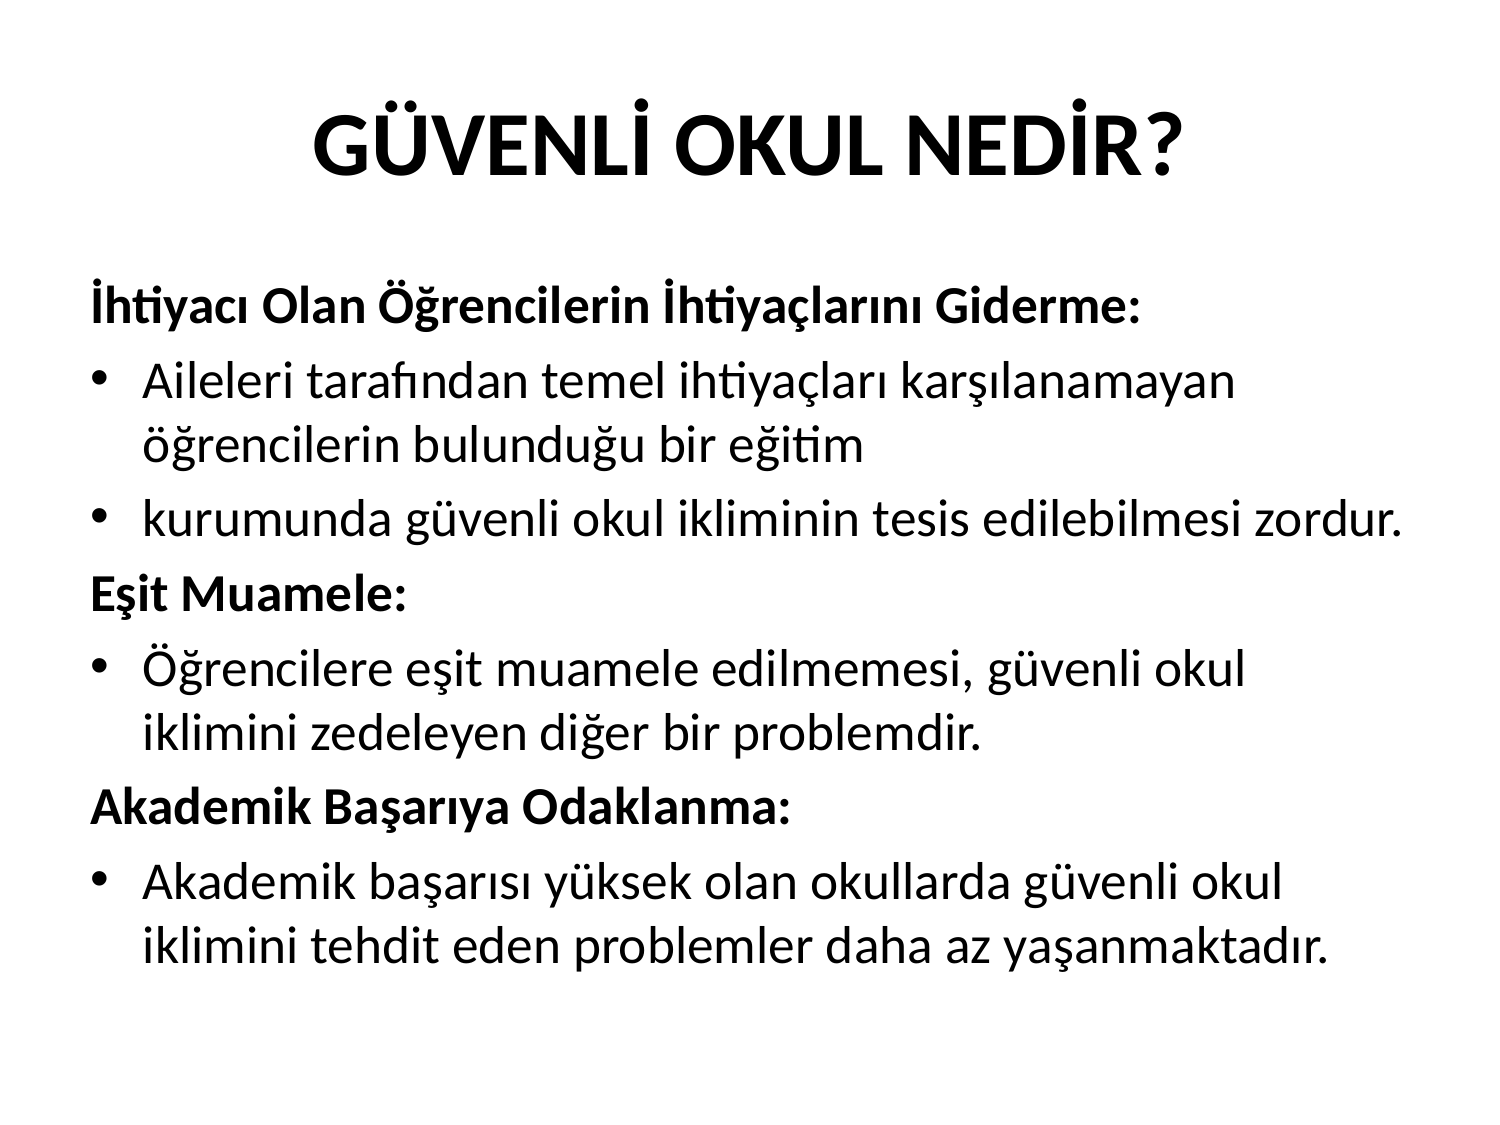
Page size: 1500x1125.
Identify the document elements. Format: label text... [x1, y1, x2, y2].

title GÜVENLİ OKUL NEDİR? [75, 45, 1425, 233]
list İhtiyacı Olan Öğrencilerin İhtiyaçlarını Giderme: Aileleri tarafından temel ihtiyaçları karşılanamayan öğrencilerin bulunduğu bir eğitim kurumunda güvenli okul ikliminin tesis edilebilmesi zordur. Eşit Muamele: Öğrencilere eşit muamele edilmemesi, güvenli okul iklimini zedeleyen diğer bir problemdir. Akademik Başarıya Odaklanma: Akademik başarısı yüksek olan okullarda güvenli okul iklimini tehdit eden problemler daha az yaşanmaktadır. [75, 262, 1425, 1005]
